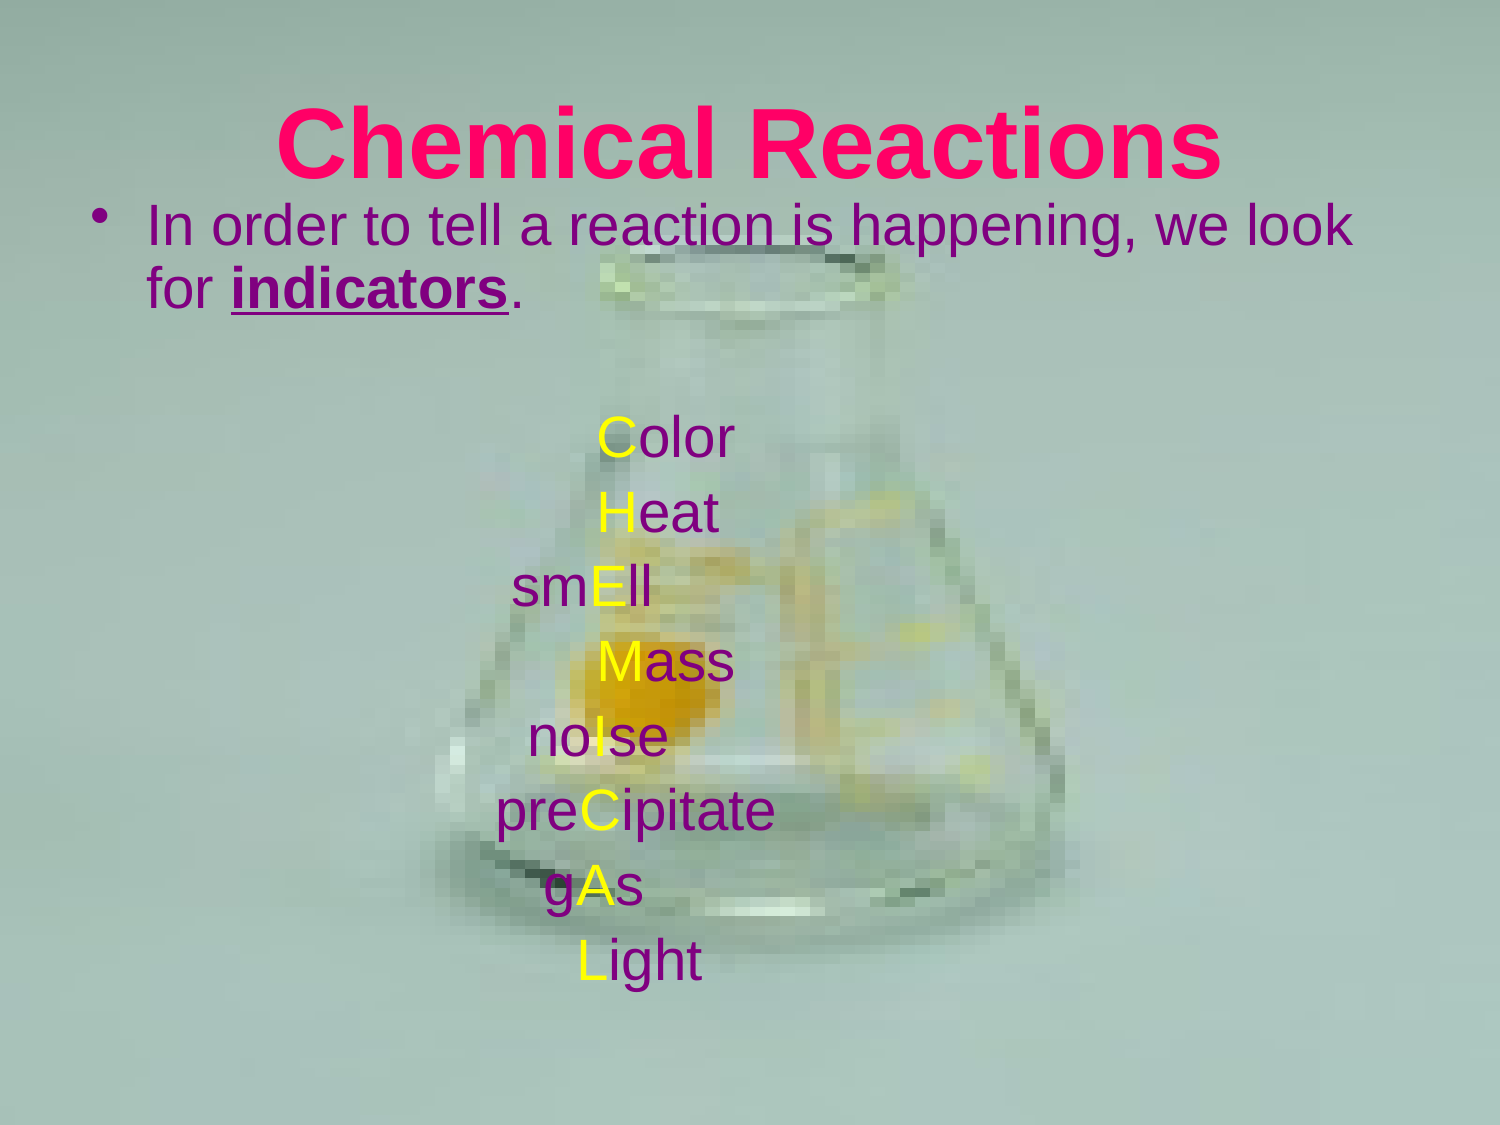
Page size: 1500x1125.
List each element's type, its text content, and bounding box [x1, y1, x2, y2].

picture [0, 0, 1500, 1125]
list In order to tell a reaction is happening, we look for indicators. Color Heat smEll Mass noIse preCipitate gAs Light [74, 187, 1426, 1076]
title Chemical Reactions [74, 44, 1426, 187]
